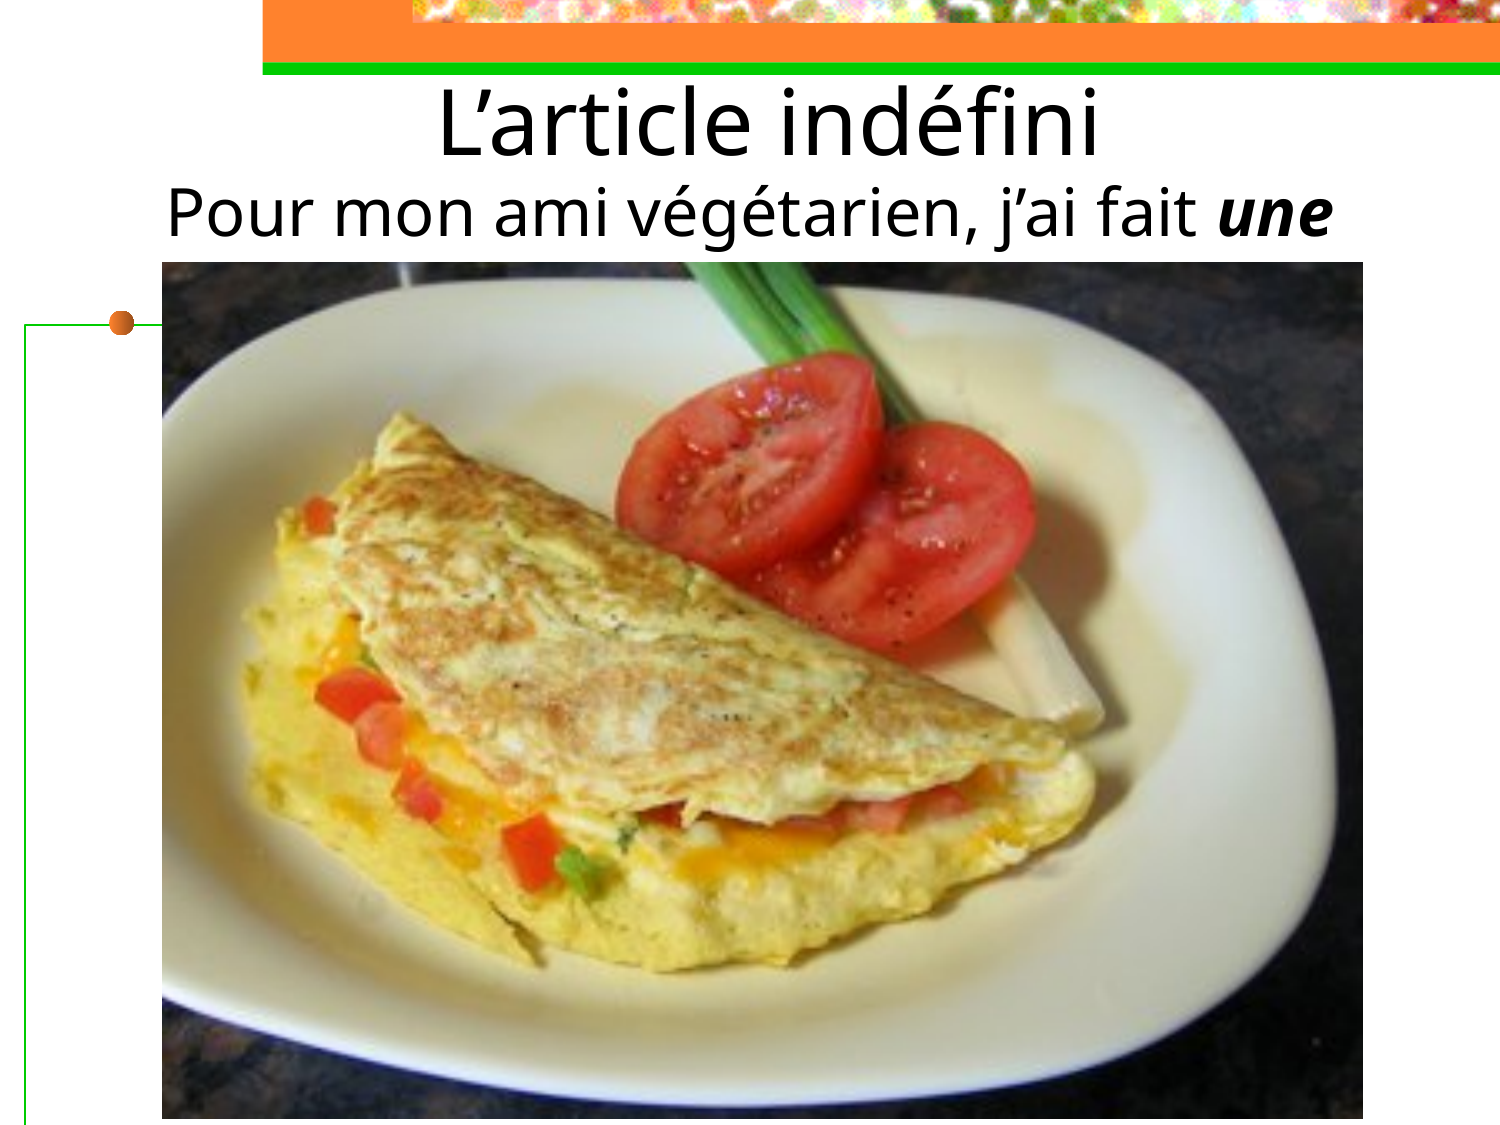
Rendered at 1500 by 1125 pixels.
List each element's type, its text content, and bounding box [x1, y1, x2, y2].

title L’article indéfini [100, 37, 1438, 162]
picture [412, 0, 1500, 23]
picture [162, 262, 1363, 1120]
list Pour mon ami végétarien, j’ai fait une omelette. [24, 162, 1475, 275]
